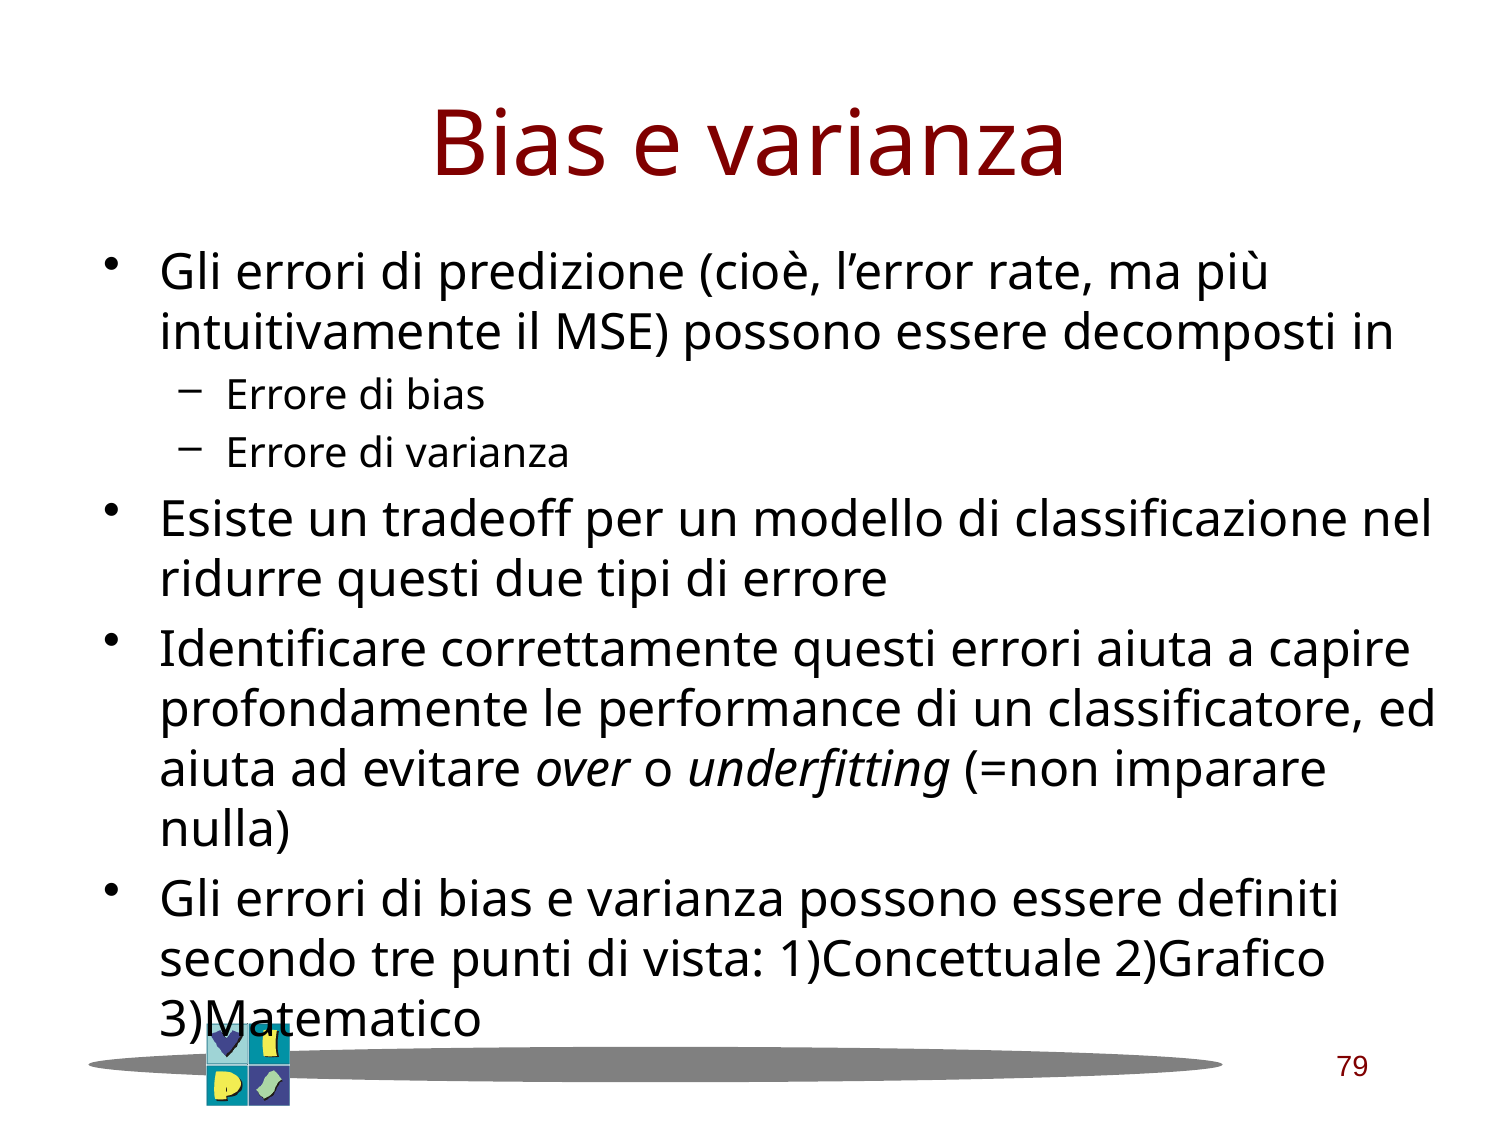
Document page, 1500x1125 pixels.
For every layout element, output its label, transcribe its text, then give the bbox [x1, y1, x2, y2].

list Gli errori di predizione (cioè, l’error rate, ma più intuitivamente il MSE) possono essere decomposti in Errore di bias Errore di varianza Esiste un tradeoff per un modello di classificazione nel ridurre questi due tipi di errore Identificare correttamente questi errori aiuta a capire profondamente le performance di un classificatore, ed aiuta ad evitare over o underfitting (=non imparare nulla) Gli errori di bias e varianza possono essere definiti secondo tre punti di vista: 1)Concettuale 2)Grafico 3)Matematico [88, 231, 1459, 975]
slide_number 79 [1033, 1039, 1384, 1118]
picture [206, 1023, 290, 1106]
title Bias e varianza [75, 45, 1425, 233]
